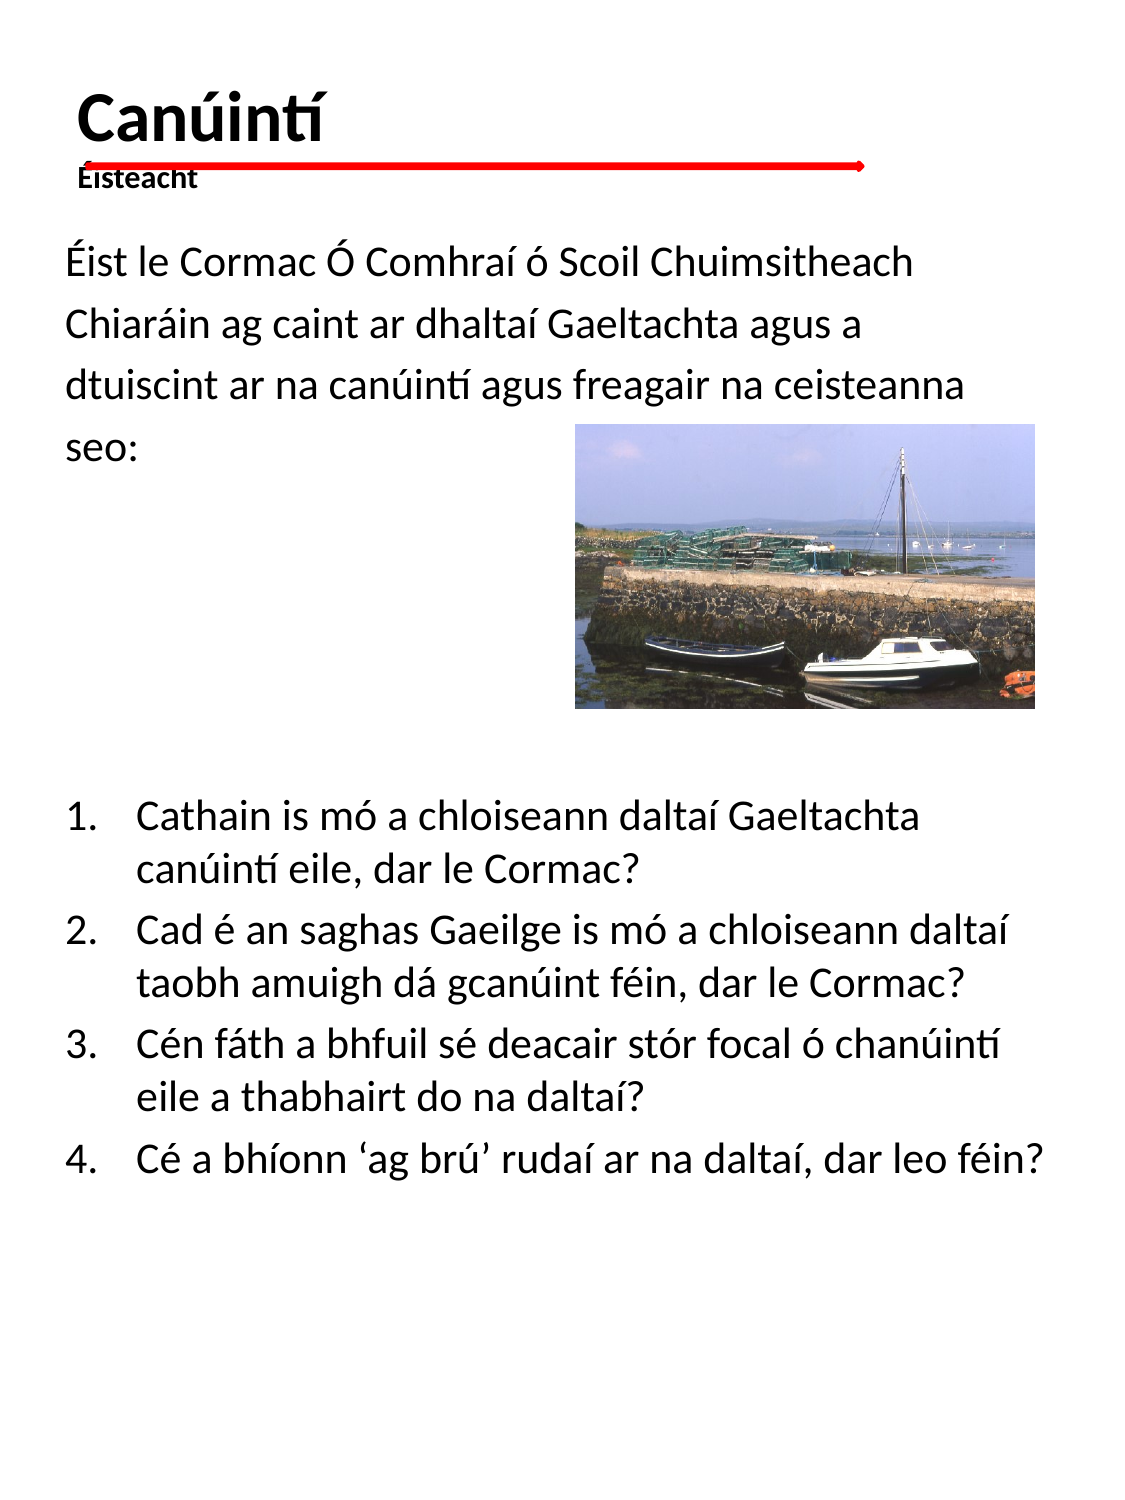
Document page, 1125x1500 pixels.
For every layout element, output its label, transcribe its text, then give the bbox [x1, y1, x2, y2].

title Canúintí Éisteacht [62, 62, 1075, 203]
text_box [85, 160, 865, 172]
list Éist le Cormac Ó Comhraí ó Scoil Chuimsitheach Chiaráin ag caint ar dhaltaí Gaeltachta agus a dtuiscint ar na canúintí agus freagair na ceisteanna seo: Cathain is mó a chloiseann daltaí Gaeltachta canúintí eile, dar le Cormac? Cad é an saghas Gaeilge is mó a chloiseann daltaí taobh amuigh dá gcanúint féin, dar le Cormac? Cén fáth a bhfuil sé deacair stór focal ó chanúintí eile a thabhairt do na daltaí? Cé a bhíonn ‘ag brú’ rudaí ar na daltaí, dar leo féin? [50, 225, 1063, 1215]
picture [574, 424, 1035, 709]
